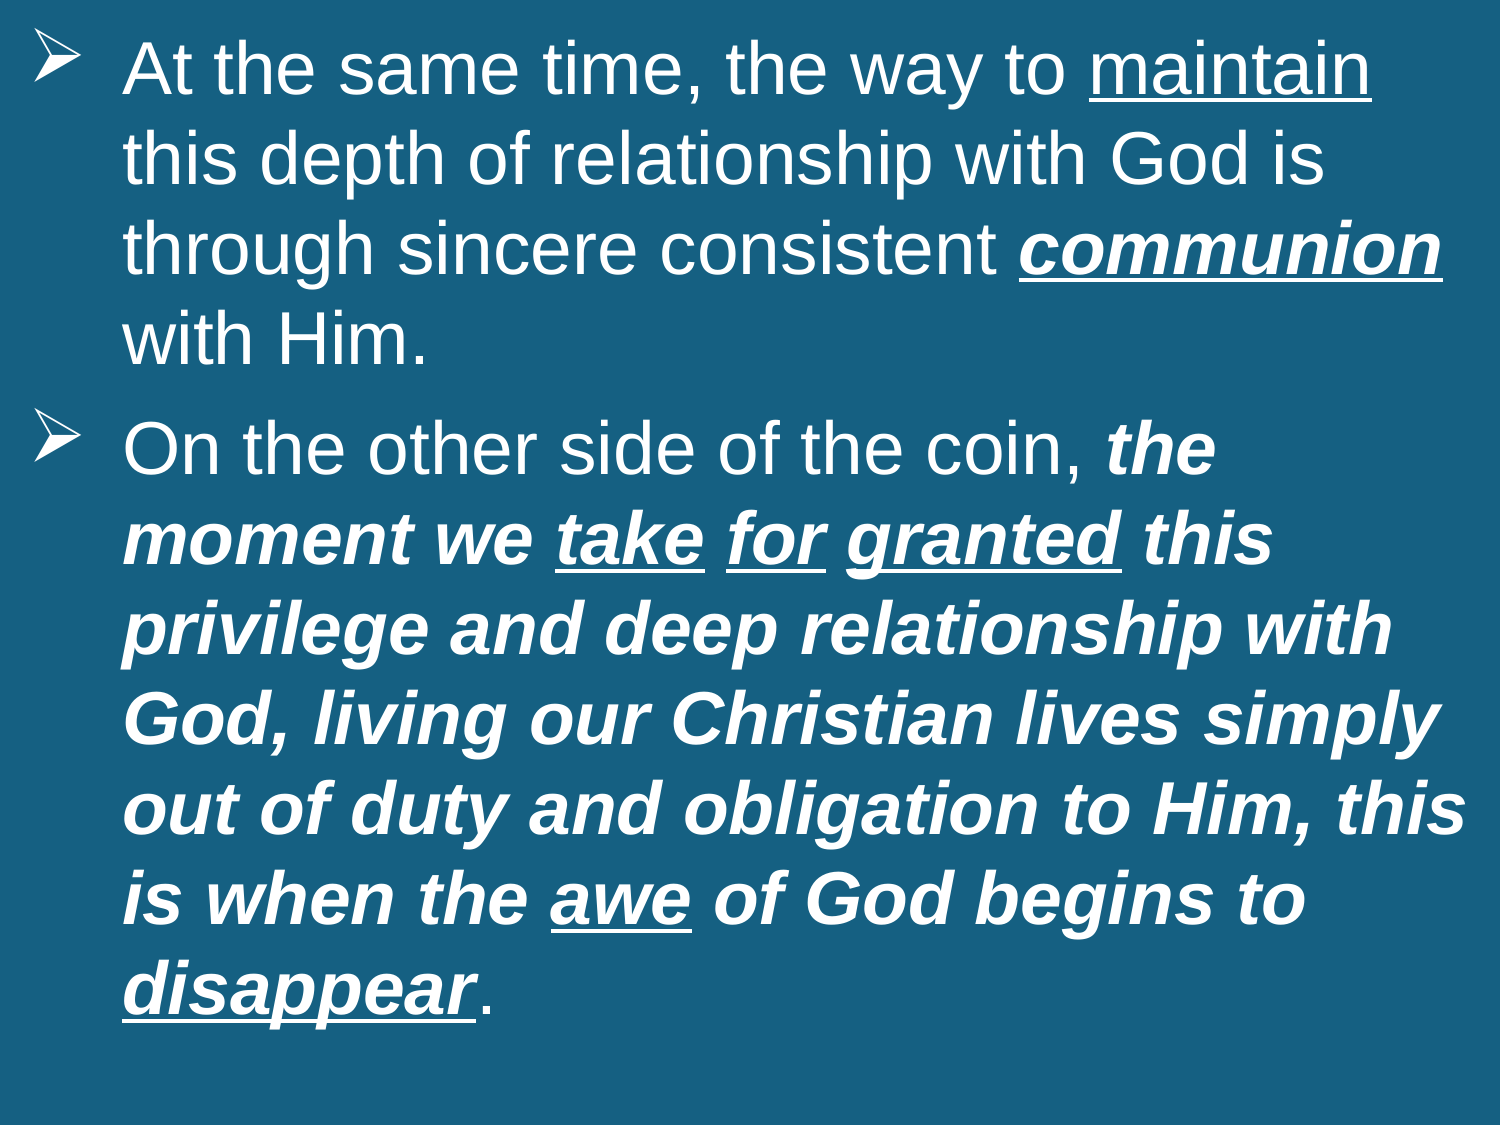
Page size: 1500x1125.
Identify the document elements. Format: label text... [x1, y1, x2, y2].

subtitle At the same time, the way to maintain this depth of relationship with God is through sincere consistent communion with Him. On the other side of the coin, the moment we take for granted this privilege and deep relationship with God, living our Christian lives simply out of duty and obligation to Him, this is when the awe of God begins to disappear. [13, 11, 1490, 1111]
